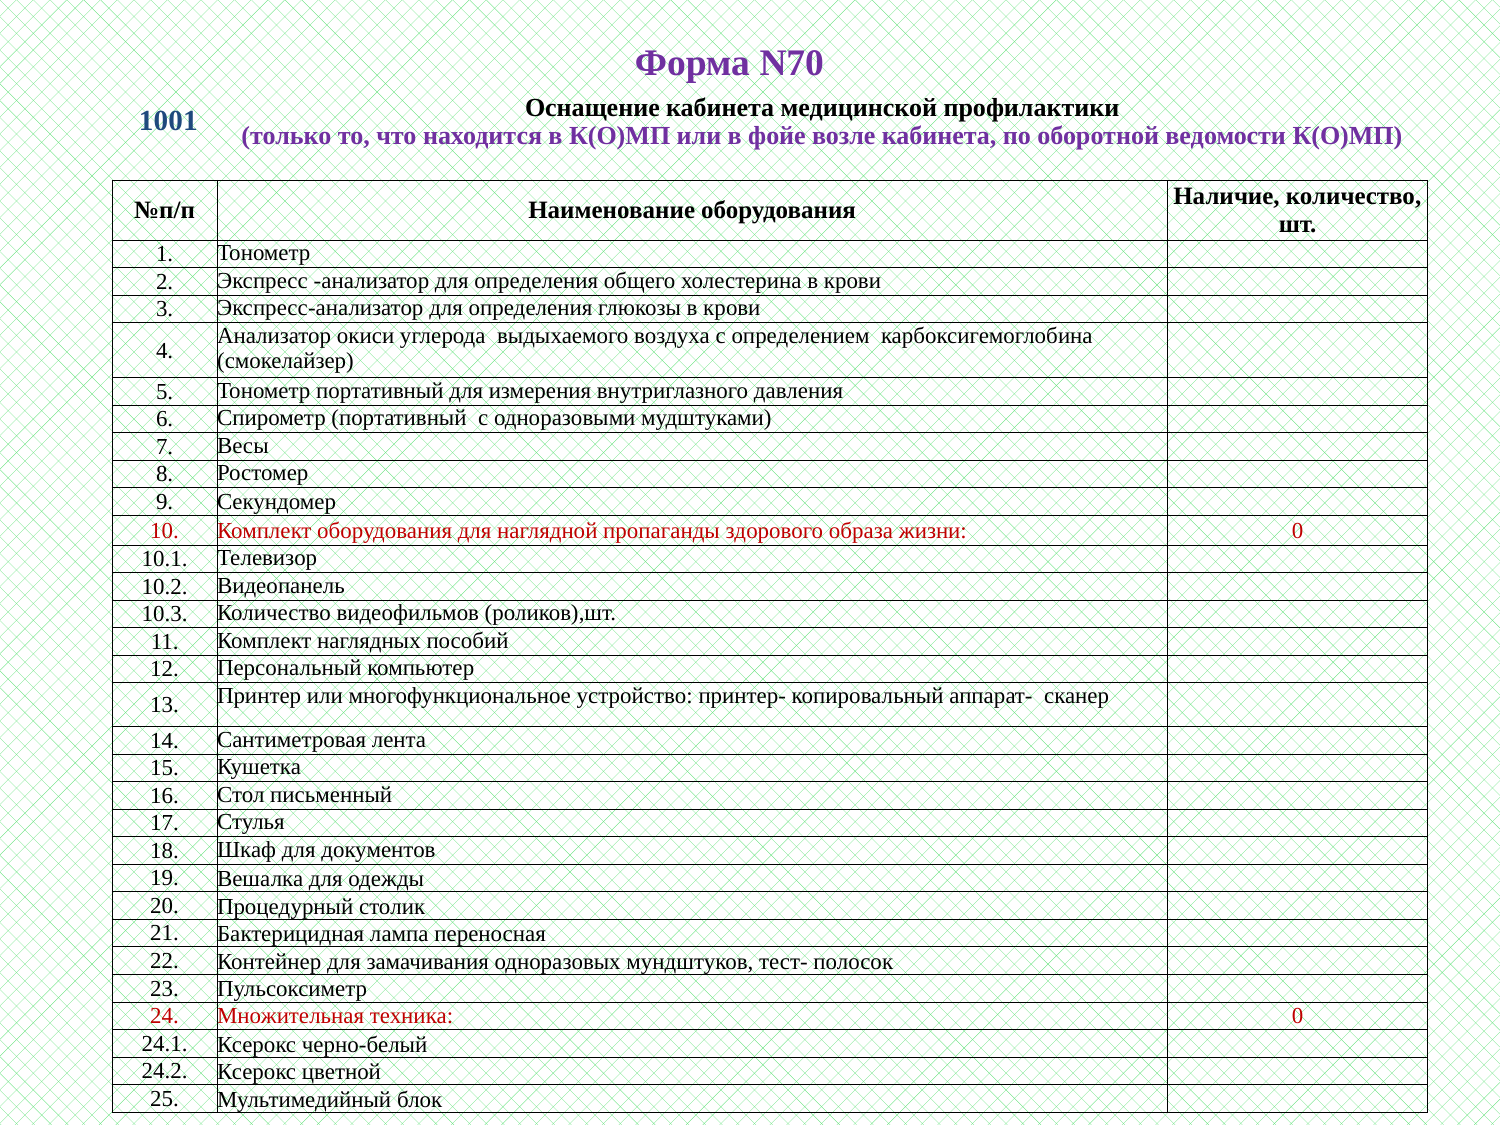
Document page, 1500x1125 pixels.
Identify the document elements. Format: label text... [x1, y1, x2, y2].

table_cell Ксерокс черно-белый [218, 1030, 1167, 1057]
table_cell Пульсоксиметр [218, 975, 1167, 1002]
table_cell 24. [113, 1003, 217, 1029]
table_cell [1168, 153, 1427, 180]
table_cell [1168, 378, 1427, 405]
table_cell Видеопанель [218, 573, 1167, 600]
table_cell [1168, 727, 1427, 754]
table_cell [1168, 865, 1427, 891]
table_cell 0 [1168, 1003, 1427, 1029]
table_cell 6. [113, 406, 217, 432]
table_cell [1168, 628, 1427, 655]
table_cell 7. [113, 433, 217, 460]
table_cell 10.1. [113, 546, 217, 572]
table_cell 22. [113, 947, 217, 974]
table_cell Бактерицидная лампа переносная [218, 920, 1167, 946]
table_cell [1168, 656, 1427, 682]
table_cell 2. [113, 268, 217, 295]
table_cell 5. [113, 378, 217, 405]
table_cell 11. [113, 628, 217, 655]
table_cell 1. [113, 241, 217, 267]
table_cell [112, 153, 217, 180]
table_cell 16. [113, 782, 217, 809]
table_cell [1168, 782, 1427, 809]
table_cell Персональный компьютер [218, 656, 1167, 682]
table_cell [1168, 683, 1427, 726]
table_cell Мультимедийный блок [218, 1085, 1167, 1112]
table_cell Тонометр портативный для измерения внутриглазного давления [218, 378, 1167, 405]
table_cell [1168, 488, 1427, 515]
table_cell [1168, 433, 1427, 460]
table_cell 14. [113, 727, 217, 754]
table_cell 4. [113, 323, 217, 377]
table_cell 20. [113, 892, 217, 919]
table_cell Контейнер для замачивания одноразовых мундштуков, тест- полосок [218, 947, 1167, 974]
table_cell 0 [1168, 516, 1427, 545]
table_cell 24.1. [113, 1030, 217, 1057]
table_cell 23. [113, 975, 217, 1002]
table_cell Весы [218, 433, 1167, 460]
table_cell 21. [113, 920, 217, 946]
table_cell [1168, 296, 1427, 322]
table_cell Комплект оборудования для наглядной пропаганды здорового образа жизни: [218, 516, 1167, 545]
table_cell 19. [113, 865, 217, 891]
table_cell 25. [113, 1085, 217, 1112]
table_cell 9. [113, 488, 217, 515]
table_cell [1168, 947, 1427, 974]
table_cell [1168, 406, 1427, 432]
table_cell Кушетка [218, 755, 1167, 781]
table_cell №п/п [113, 181, 217, 240]
table_cell [1168, 601, 1427, 627]
table_cell 18. [113, 837, 217, 864]
table_cell Экспресс-анализатор для определения глюкозы в крови [218, 296, 1167, 322]
table_cell Стулья [218, 810, 1167, 836]
table_cell [1168, 546, 1427, 572]
table_cell Спирометр (портативный с одноразовыми мудштуками) [218, 406, 1167, 432]
table_cell 3. [113, 296, 217, 322]
table_cell Ксерокс цветной [218, 1058, 1167, 1084]
table_cell 10.2. [113, 573, 217, 600]
table_cell Ростомер [218, 461, 1167, 487]
table_header [112, 90, 217, 153]
table_cell Телевизор [218, 546, 1167, 572]
table_cell [1168, 268, 1427, 295]
table_cell Наименование оборудования [218, 181, 1167, 240]
table_cell Сантиметровая лента [218, 727, 1167, 754]
table_cell Принтер или многофункциональное устройство: принтер- копировальный аппарат- сканер [218, 683, 1167, 726]
table_cell [1168, 1085, 1427, 1112]
table_cell Тонометр [218, 241, 1167, 267]
table_cell Комплект наглядных пособий [218, 628, 1167, 655]
table_cell 10. [113, 516, 217, 545]
table_cell Вешалка для одежды [218, 865, 1167, 891]
table_cell Экспресс -анализатор для определения общего холестерина в крови [218, 268, 1167, 295]
table_cell 15. [113, 755, 217, 781]
table_cell Наличие, количество, шт. [1168, 181, 1427, 240]
table_cell [1168, 323, 1427, 377]
table_cell Процедурный столик [218, 892, 1167, 919]
table_cell [1168, 810, 1427, 836]
text_box Форма N70 [620, 30, 880, 90]
table_cell [1168, 573, 1427, 600]
table_cell [1168, 837, 1427, 864]
table_cell [1168, 1058, 1427, 1084]
table_cell 17. [113, 810, 217, 836]
table_header Оснащение кабинета медицинской профилактики (только то, что находится в К(О)МП или в фойе возле кабинета, по оборотной ведомости К(О)МП) [217, 90, 1427, 153]
table_cell 13. [113, 683, 217, 726]
table_cell Шкаф для документов [218, 837, 1167, 864]
table_cell [1168, 920, 1427, 946]
table_cell [1168, 755, 1427, 781]
table_cell [1168, 1030, 1427, 1057]
table_cell Стол письменный [218, 782, 1167, 809]
table_cell Секундомер [218, 488, 1167, 515]
table_cell [1168, 892, 1427, 919]
table_cell [1168, 461, 1427, 487]
table_cell 24.2. [113, 1058, 217, 1084]
table_cell [1168, 975, 1427, 1002]
table_cell 10.3. [113, 601, 217, 627]
table_cell Количество видеофильмов (роликов),шт. [218, 601, 1167, 627]
table_cell [1168, 241, 1427, 267]
table_cell Множительная техника: [218, 1003, 1167, 1029]
table_cell 12. [113, 656, 217, 682]
table_cell 8. [113, 461, 217, 487]
table_cell [217, 153, 1168, 180]
table_cell Анализатор окиси углерода выдыхаемого воздуха с определением карбоксигемоглобина (смокелайзер) [218, 323, 1167, 377]
